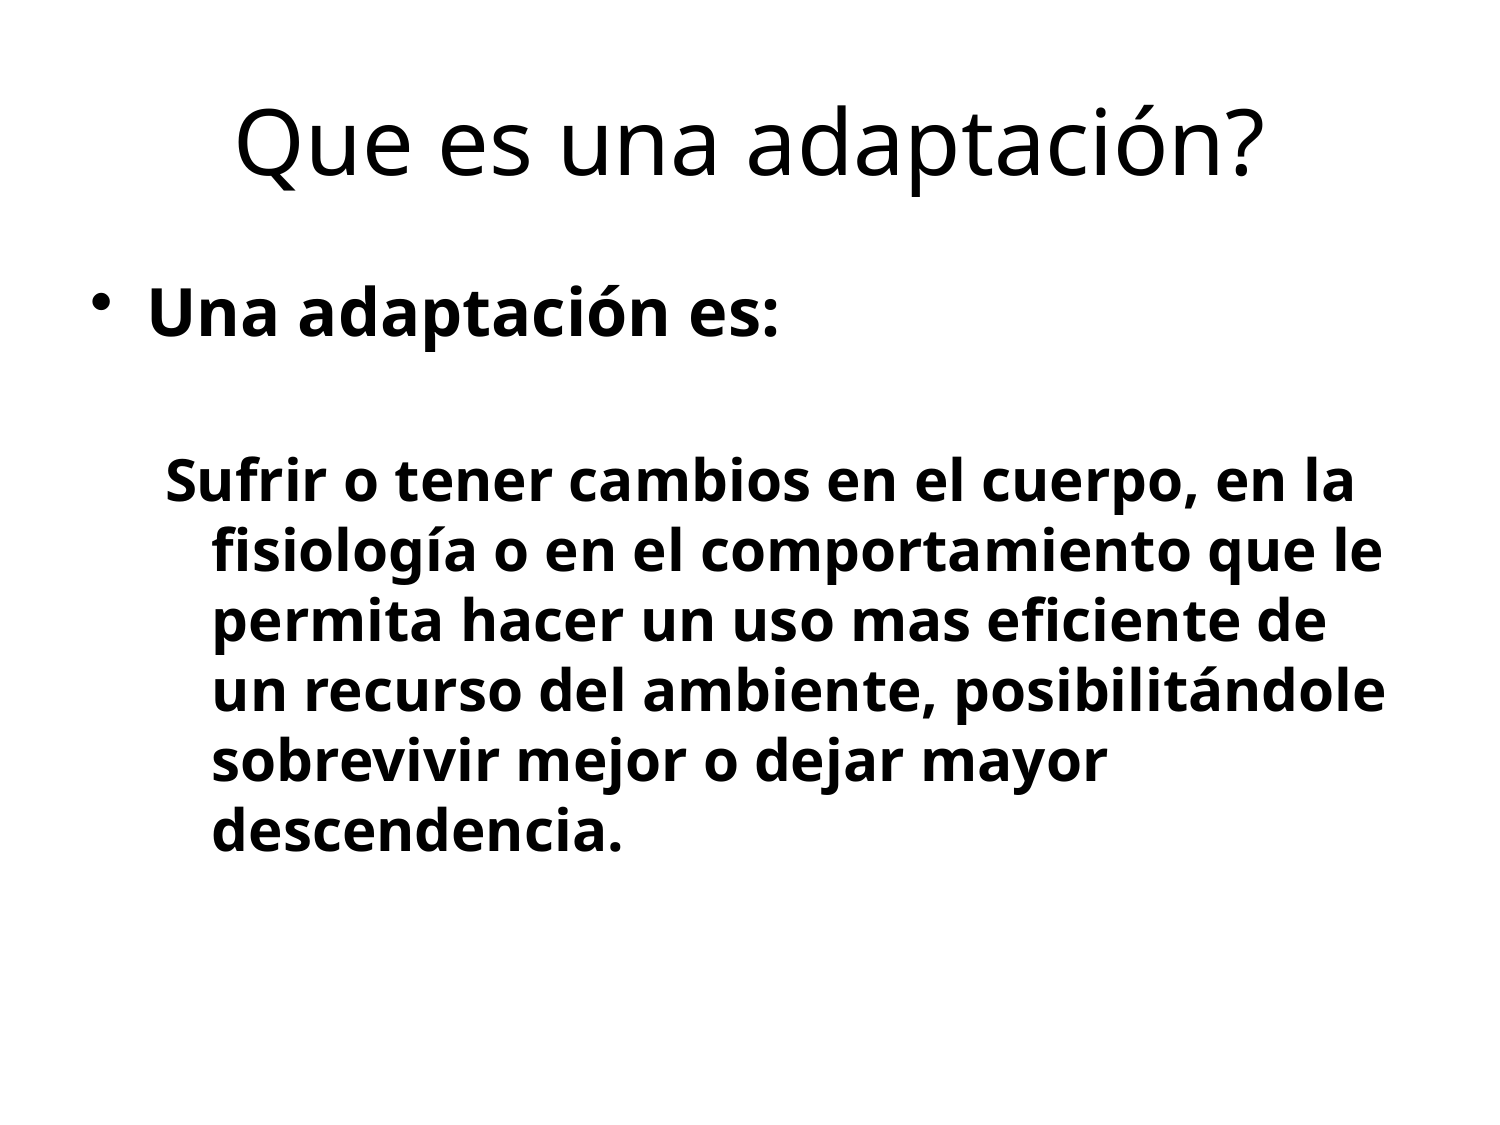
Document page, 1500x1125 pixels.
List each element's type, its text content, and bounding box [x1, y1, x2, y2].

title Que es una adaptación? [74, 44, 1426, 233]
list Una adaptación es: Sufrir o tener cambios en el cuerpo, en la fisiología o en el comportamiento que le permita hacer un uso mas eficiente de un recurso del ambiente, posibilitándole sobrevivir mejor o dejar mayor descendencia. [74, 262, 1426, 1006]
